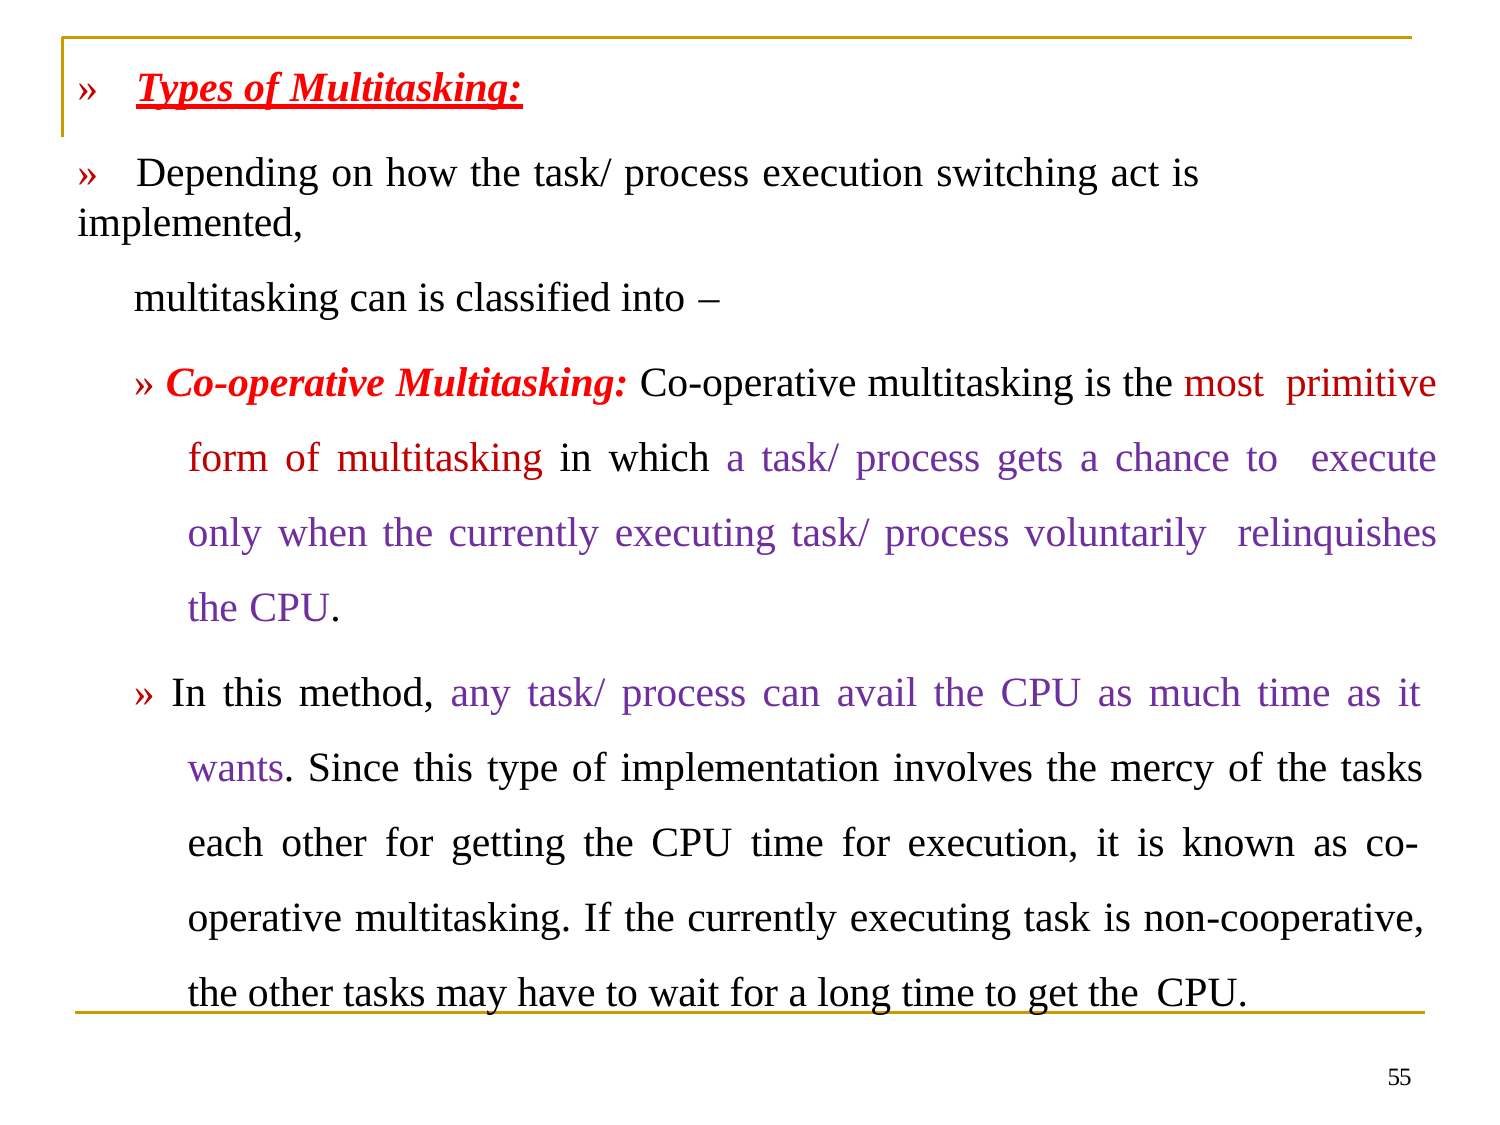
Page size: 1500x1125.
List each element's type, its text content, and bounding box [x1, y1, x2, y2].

text_box » Types of Multitasking: » Depending on how the task/ process execution switching act is implemented, multitasking can is classified into – » Co-operative Multitasking: Co-operative multitasking is the most primitive form of multitasking in which a task/ process gets a chance to execute only when the currently executing task/ process voluntarily relinquishes the CPU. » In this method, any task/ process can avail the CPU as much time as it wants. Since this type of implementation involves the mercy of the tasks each other for getting the CPU time for execution, it is known as co- operative multitasking. If the currently executing task is non-cooperative, the other tasks may have to wait for a long time to get the CPU. [75, 57, 1438, 1015]
slide_number 55 [1381, 1061, 1417, 1125]
